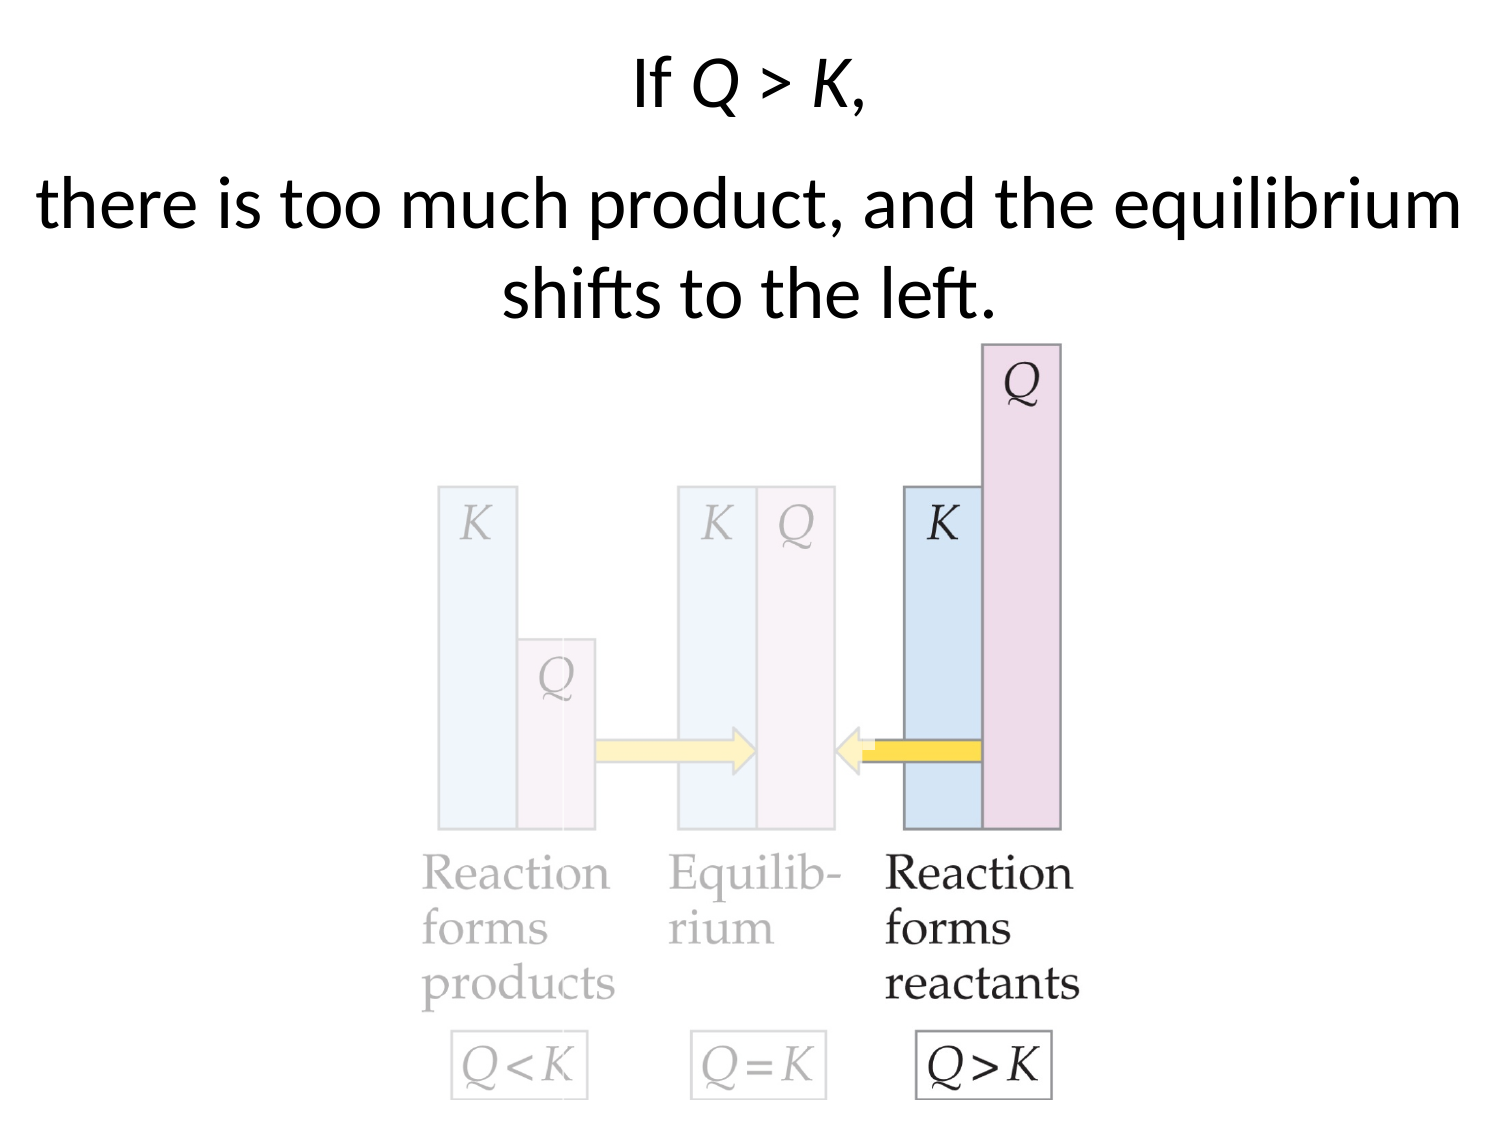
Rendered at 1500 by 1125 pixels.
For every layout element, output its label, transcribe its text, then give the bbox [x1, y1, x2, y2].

text_box there is too much product, and the equilibrium shifts to the left. [0, 149, 1500, 338]
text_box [264, 325, 876, 1113]
picture [876, 337, 1085, 1101]
text_box If Q > K, [0, 24, 1500, 149]
